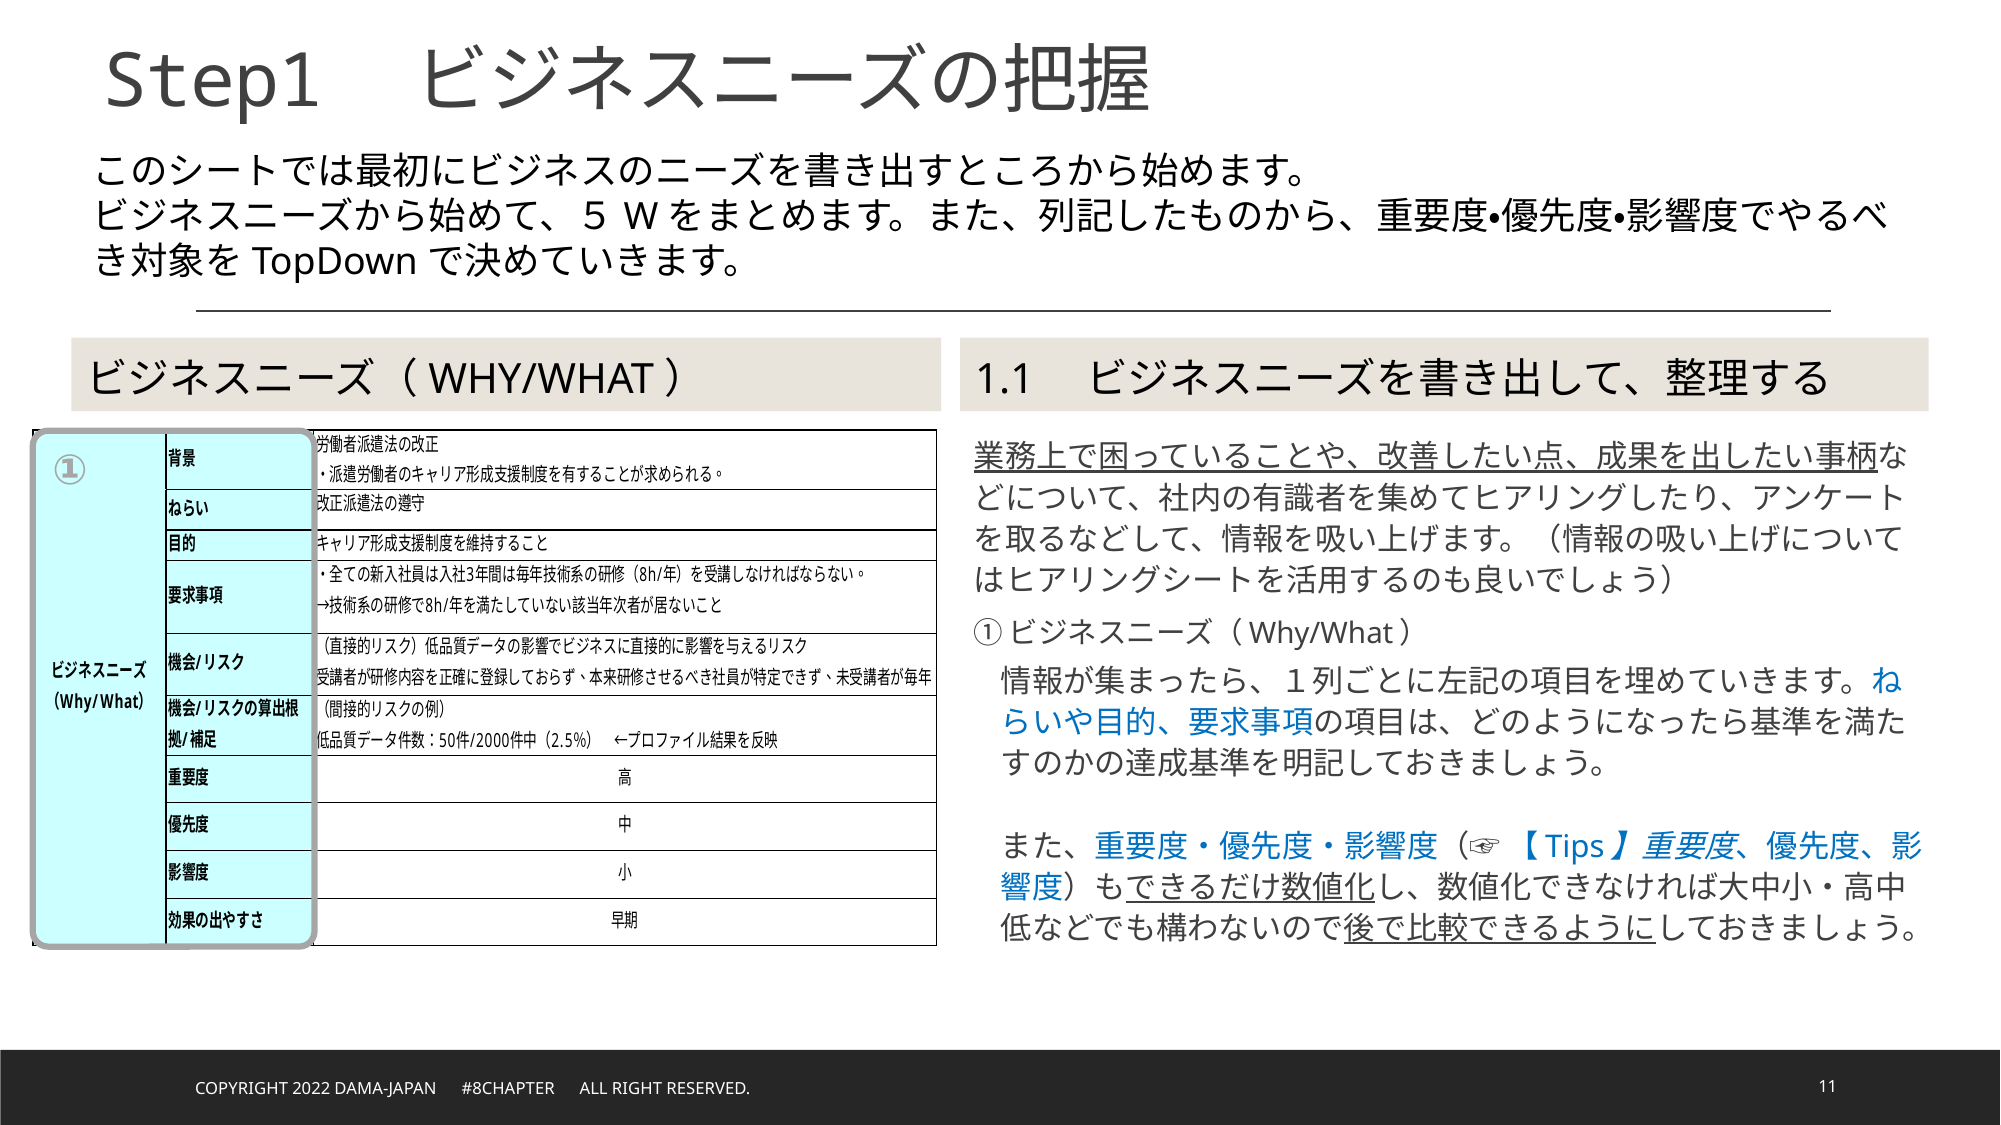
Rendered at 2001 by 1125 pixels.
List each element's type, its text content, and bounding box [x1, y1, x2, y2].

slide_number 11 [1803, 1057, 1932, 1118]
footer Copyright 2022 DAMA-JAPAN #8chapter All right reserved. [180, 1057, 1299, 1118]
list 1.1 ビジネスニーズを書き出して、整理する [960, 337, 1929, 412]
picture [32, 429, 938, 947]
title Step1 ビジネスニーズの把握 [87, 47, 1830, 130]
list 業務上で困っていることや、改善したい点、成果を出したい事柄などについて、社内の有識者を集めてヒアリングしたり、アンケートを取るなどして、情報を吸い上げます。（情報の吸い上げについてはヒアリングシートを活用するのも良いでしょう） ①ビジネスニーズ（Why/What） 情報が集まったら、１列ごとに左記の項目を埋めていきます。ねらいや目的、要求事項の項目は、どのようになったら基準を満たすのかの達成基準を明記しておきましょう。 また、重要度・優先度・影響度（☞ 【Tips】重要度、優先度、影響度）もできるだけ数値化し、数値化できなければ大中小・高中低などでも構わないので後で比較できるようにしておきましょう。 [960, 425, 1929, 974]
list ビジネスニーズ（Why/What） [71, 337, 942, 412]
text_box このシートでは最初にビジネスのニーズを書き出すところから始めます。 ビジネスニーズから始めて、５Wをまとめます。また、列記したものから、重要度・優先度・影響度でやるべき対象をTopDownで決めていきます。 [78, 139, 1922, 290]
